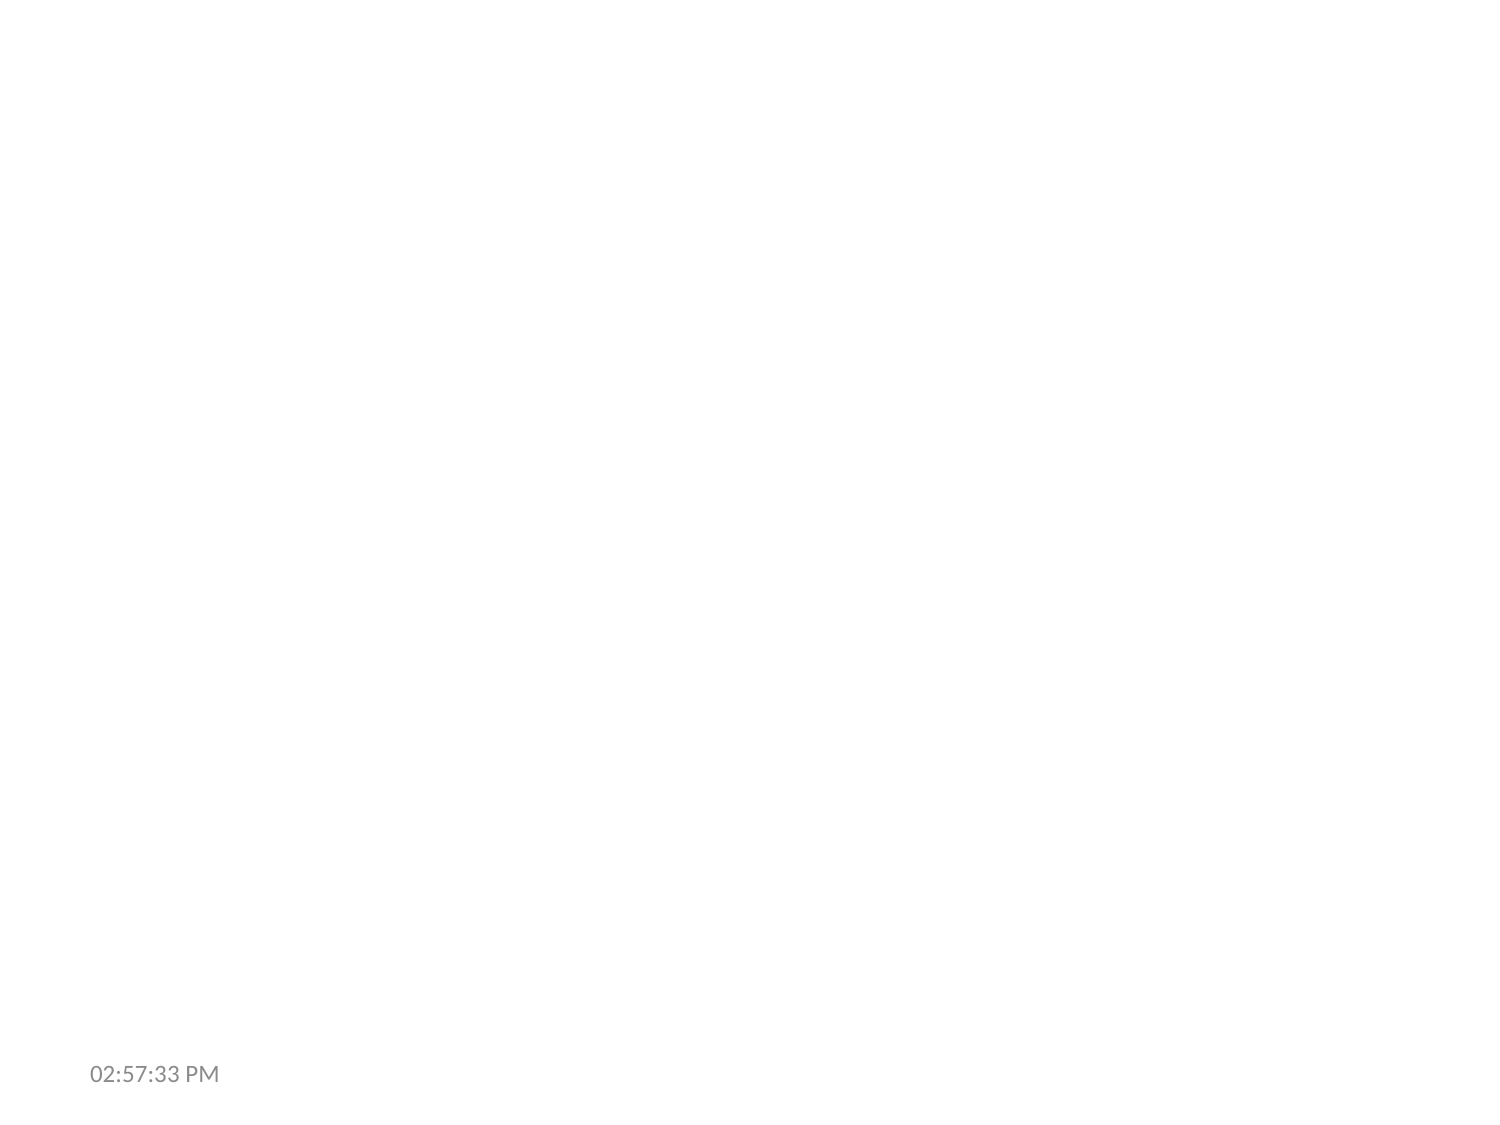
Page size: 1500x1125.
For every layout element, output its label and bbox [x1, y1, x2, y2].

slide_number [75, 1042, 425, 1103]
